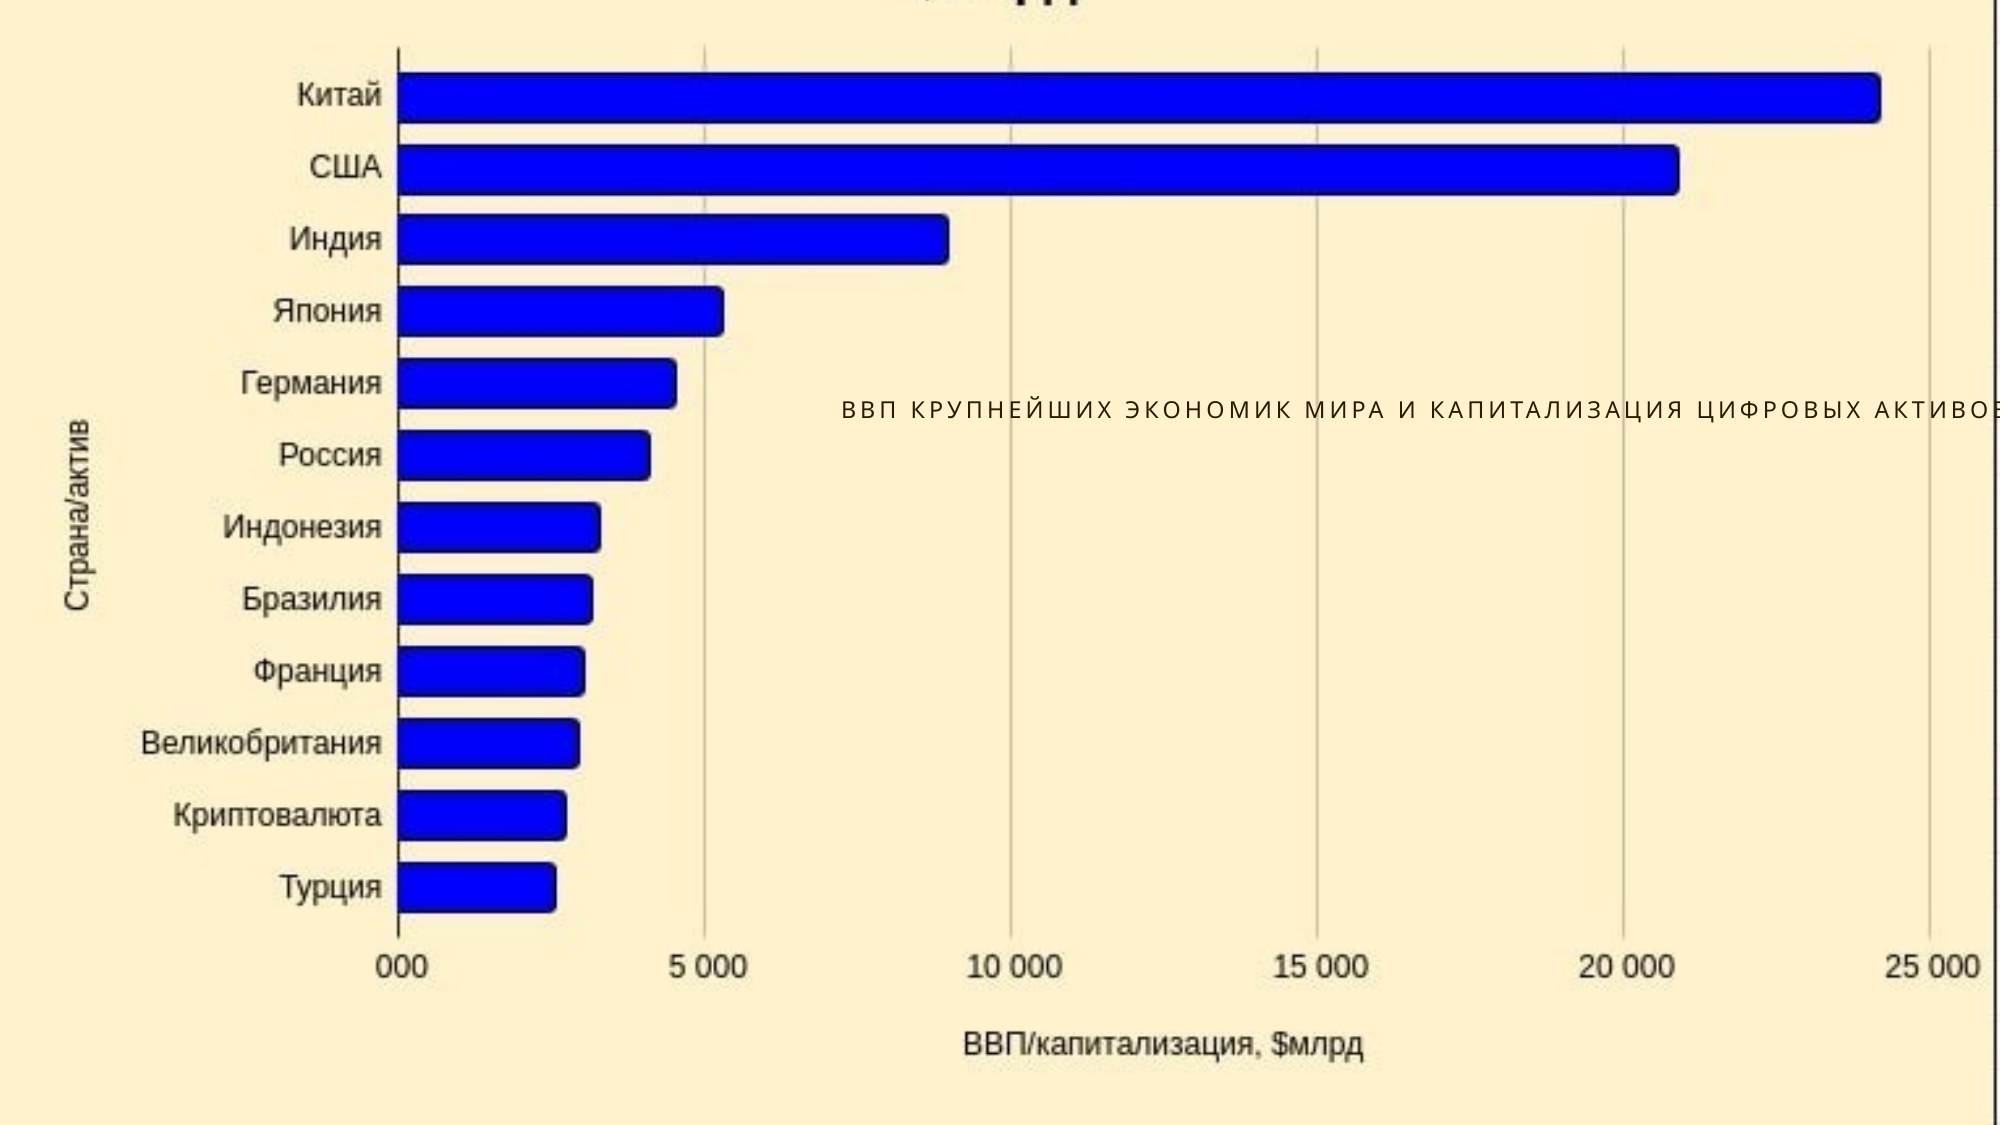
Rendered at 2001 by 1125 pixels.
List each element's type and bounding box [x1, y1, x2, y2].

list [0, 0, 2000, 1125]
